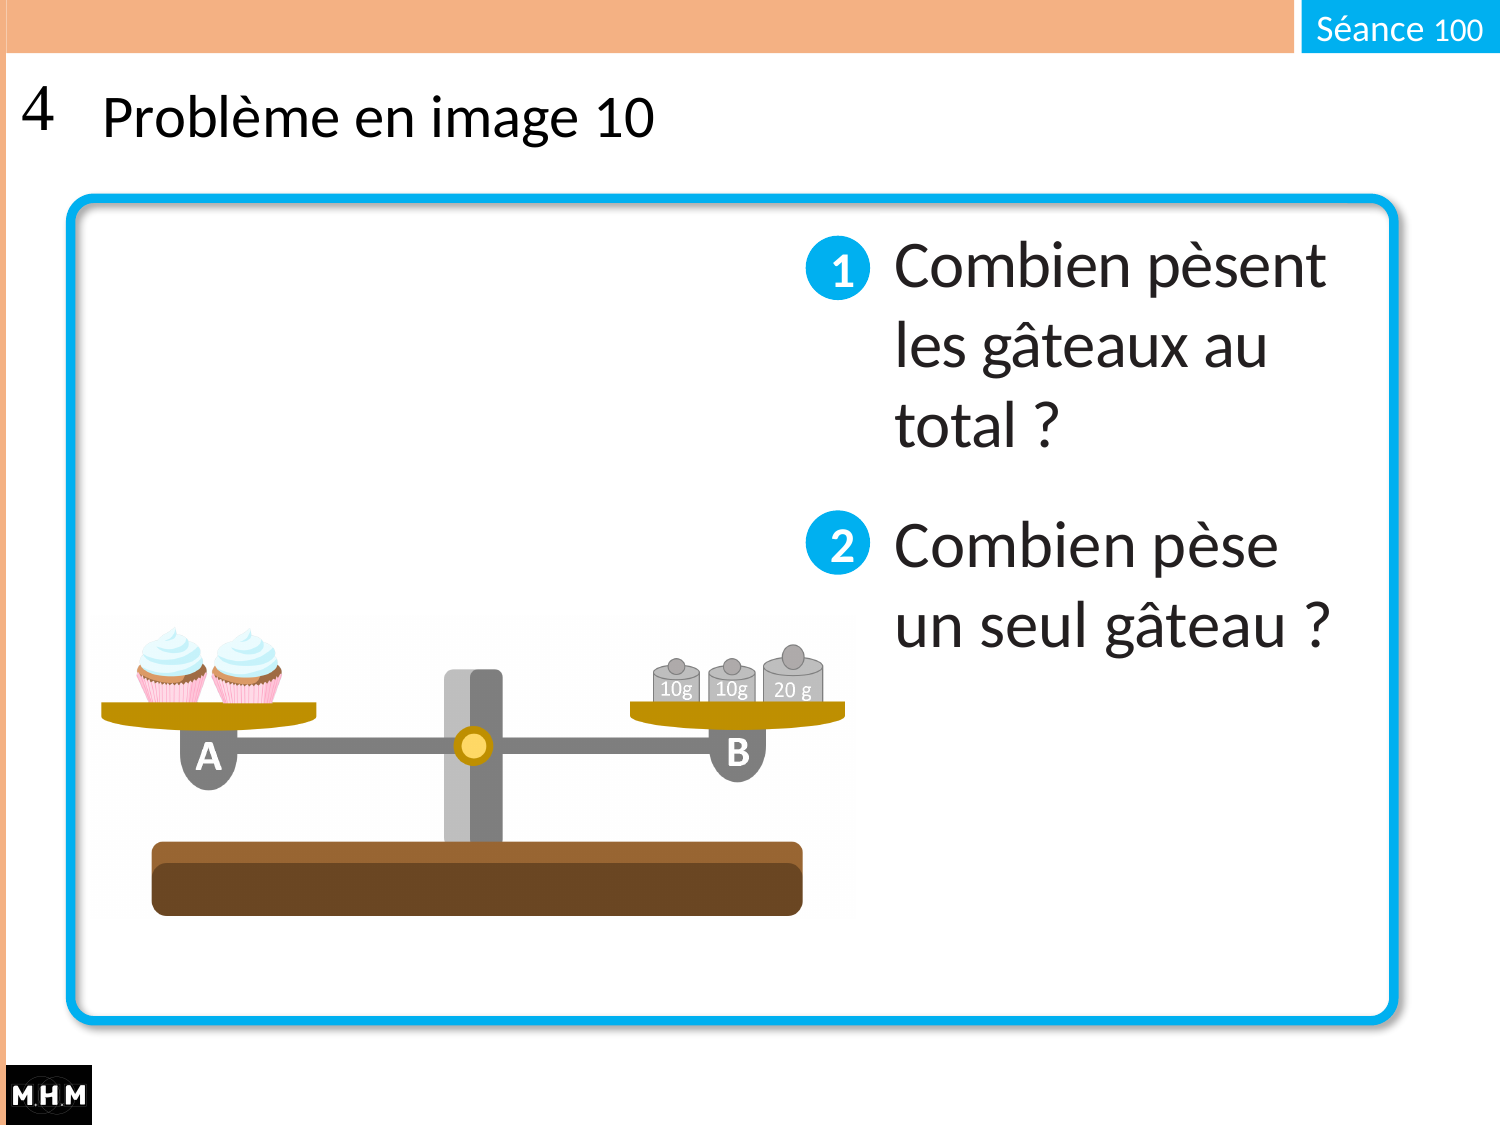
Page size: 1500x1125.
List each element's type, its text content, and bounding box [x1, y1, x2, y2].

text_box 2 [804, 509, 872, 576]
text_box Combien pèsent les gâteaux au total ? Combien pèse un seul gâteau ? [879, 213, 1370, 875]
picture [90, 615, 856, 919]
text_box 1 [804, 234, 872, 302]
text_box [69, 197, 1395, 1022]
title Problème en image 10 [87, 32, 1382, 158]
picture [6, 1065, 92, 1125]
